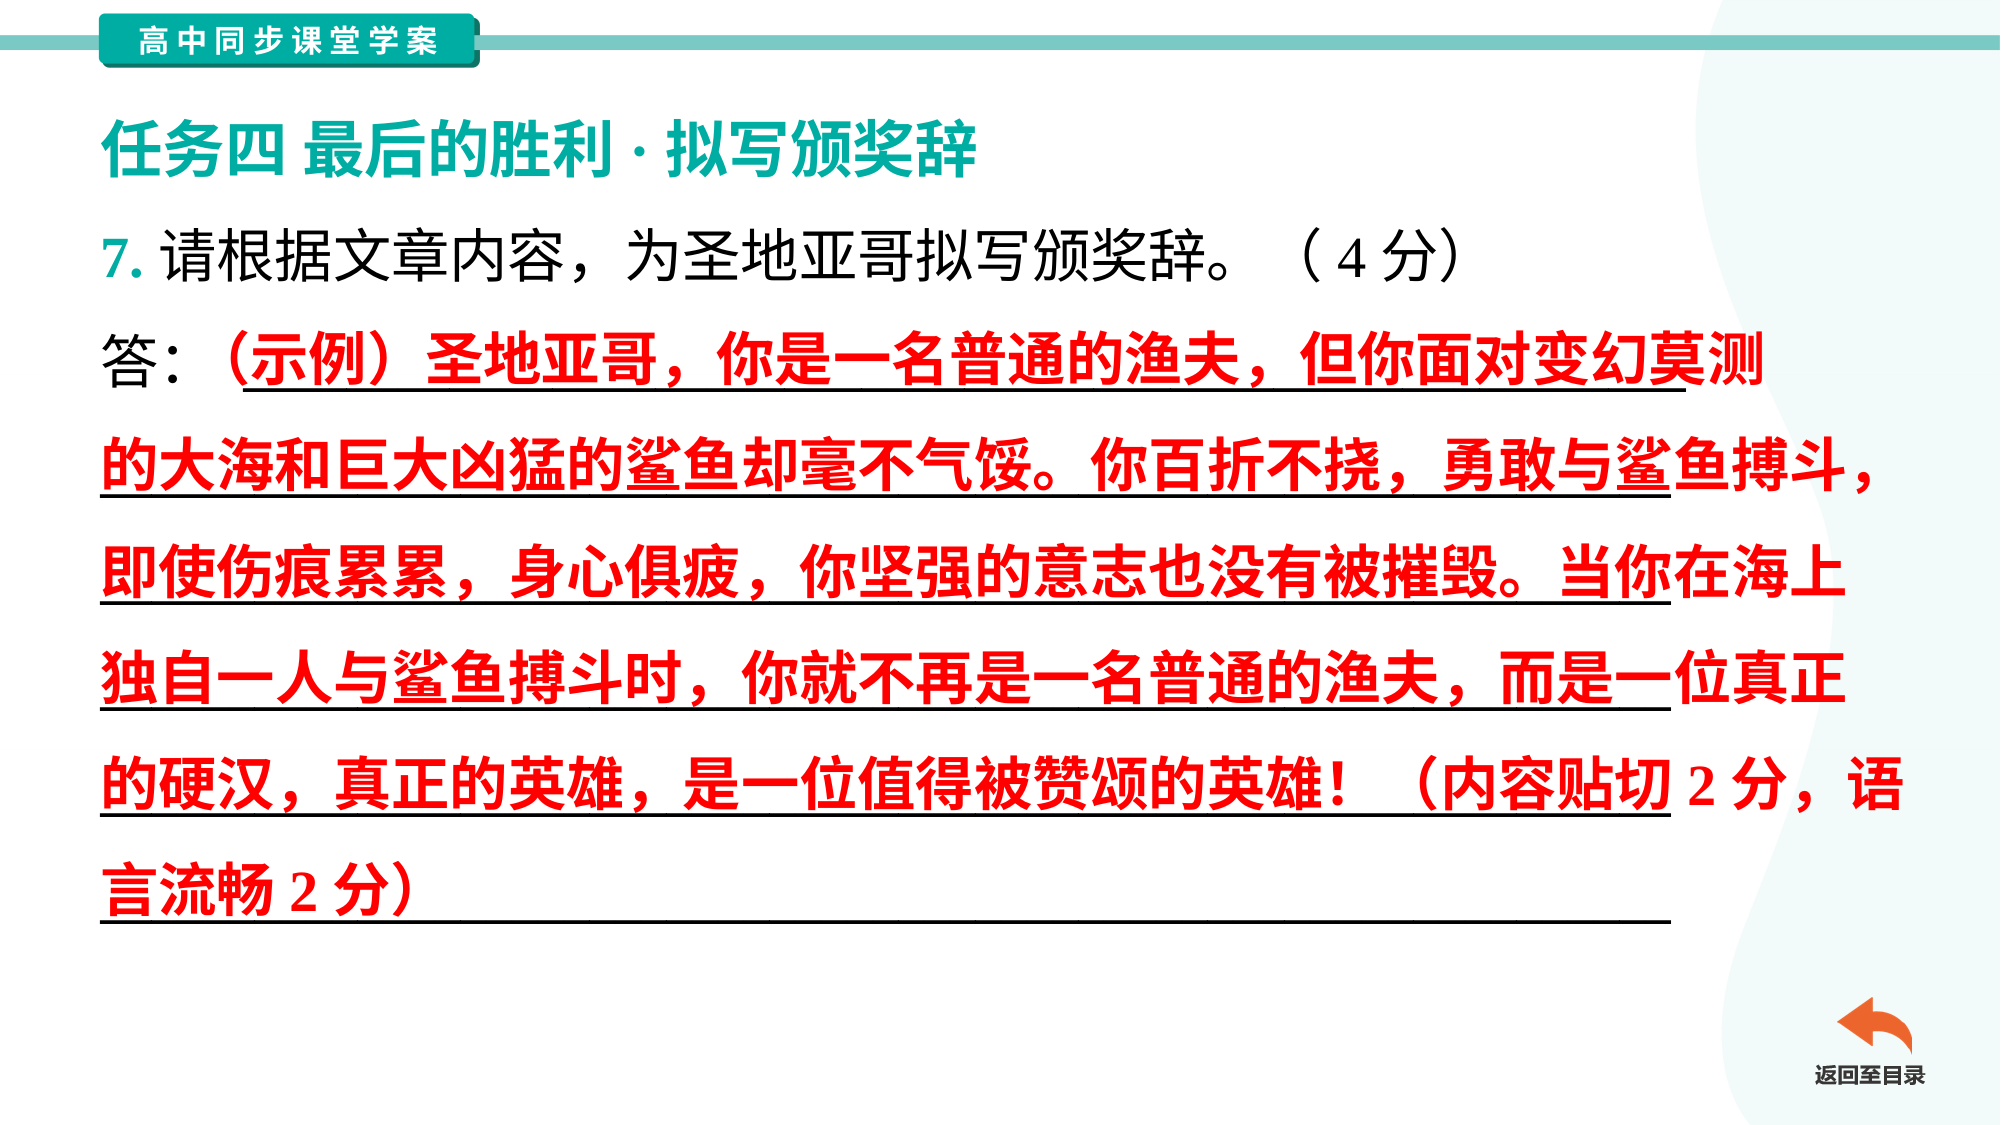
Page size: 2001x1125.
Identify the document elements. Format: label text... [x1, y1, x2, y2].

picture [0, 0, 2000, 1125]
text_box （示例）圣地亚哥，你是一名普通的渔夫，但你面对变幻莫测 的大海和巨大凶猛的鲨鱼却毫不气馁。你百折不挠，勇敢与鲨鱼搏斗， 即使伤痕累累，身心俱疲，你坚强的意志也没有被摧毁。当你在海上 独自一人与鲨鱼搏斗时，你就不再是一名普通的渔夫，而是一位真正 的硬汉，真正的英雄，是一位值得被赞颂的英雄！（内容贴切2分，语 言流畅2分） [100, 285, 1899, 924]
text_box 7.请根据文章内容，为圣地亚哥拟写颁奖辞。（4分） 答： ________________________________________________________ _____________________________________________________________ _____________________________________________________________ _____________________________________________________________ _____________________________________________________________ _____________________________________________________________ [100, 182, 1899, 285]
text_box 任务四 最后的胜利·拟写颁奖辞 [100, 76, 1899, 182]
